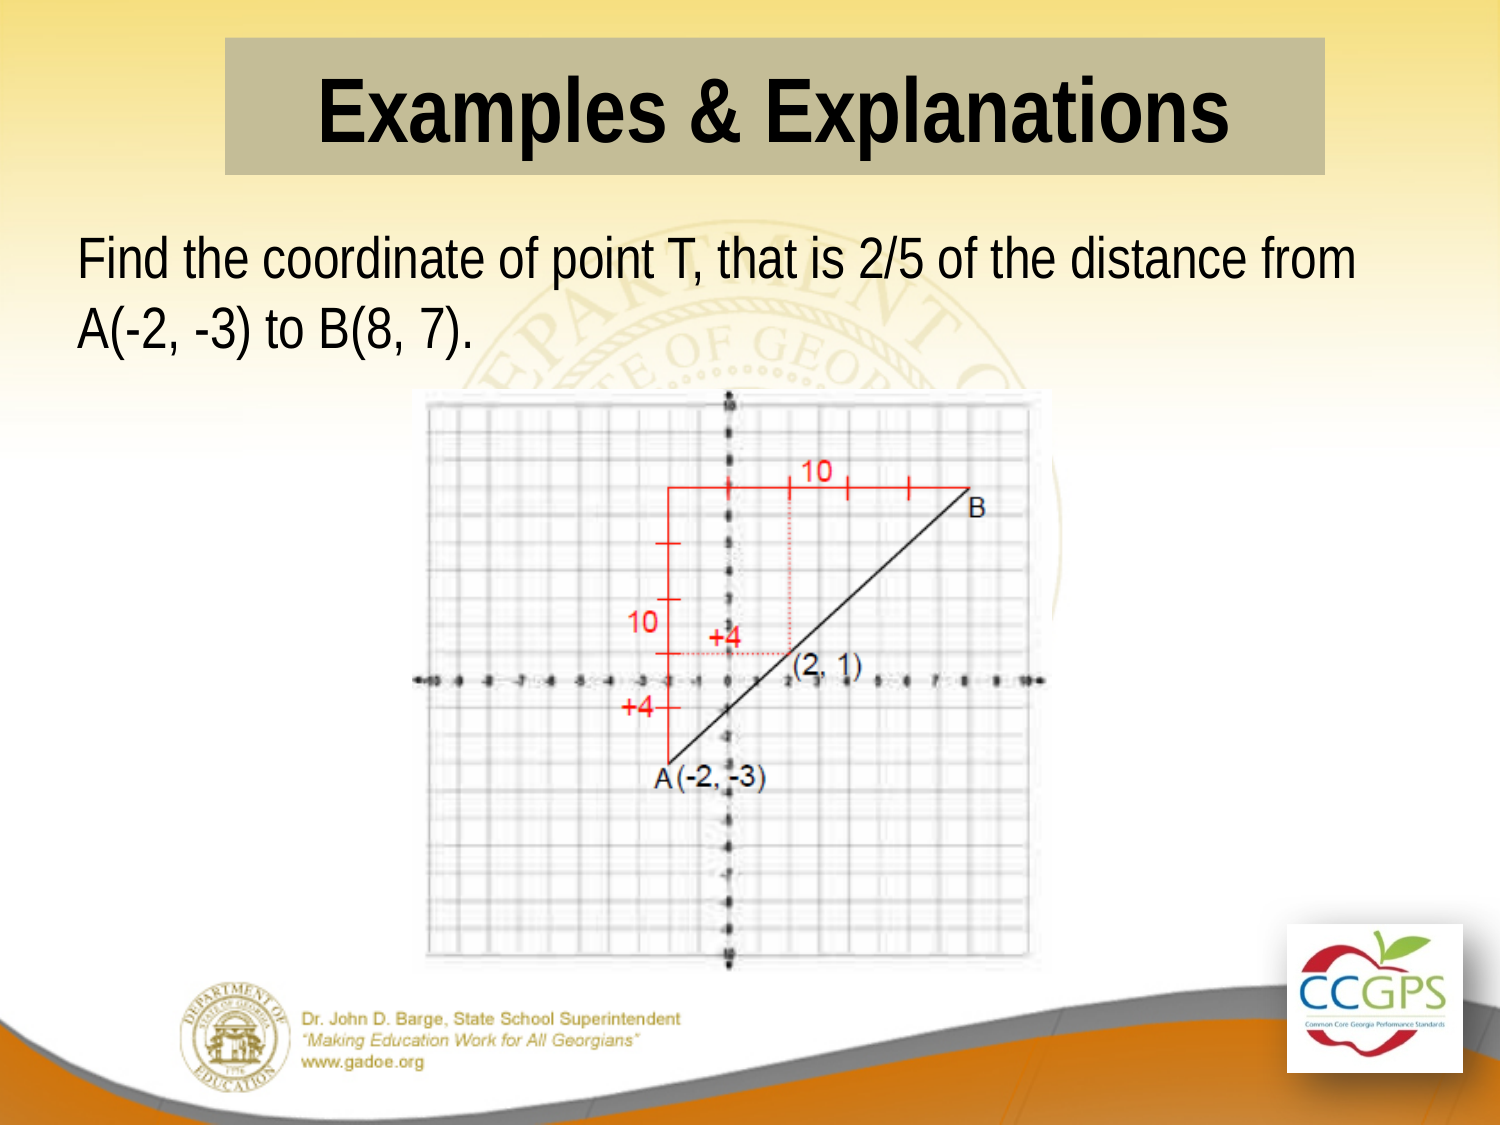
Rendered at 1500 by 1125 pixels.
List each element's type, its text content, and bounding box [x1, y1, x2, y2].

picture [0, 0, 1500, 1125]
subtitle Find the coordinate of point T, that is 2/5 of the distance from A(-2, -3) to B(8, 7). [62, 212, 1438, 926]
title Examples & Explanations [224, 37, 1326, 176]
